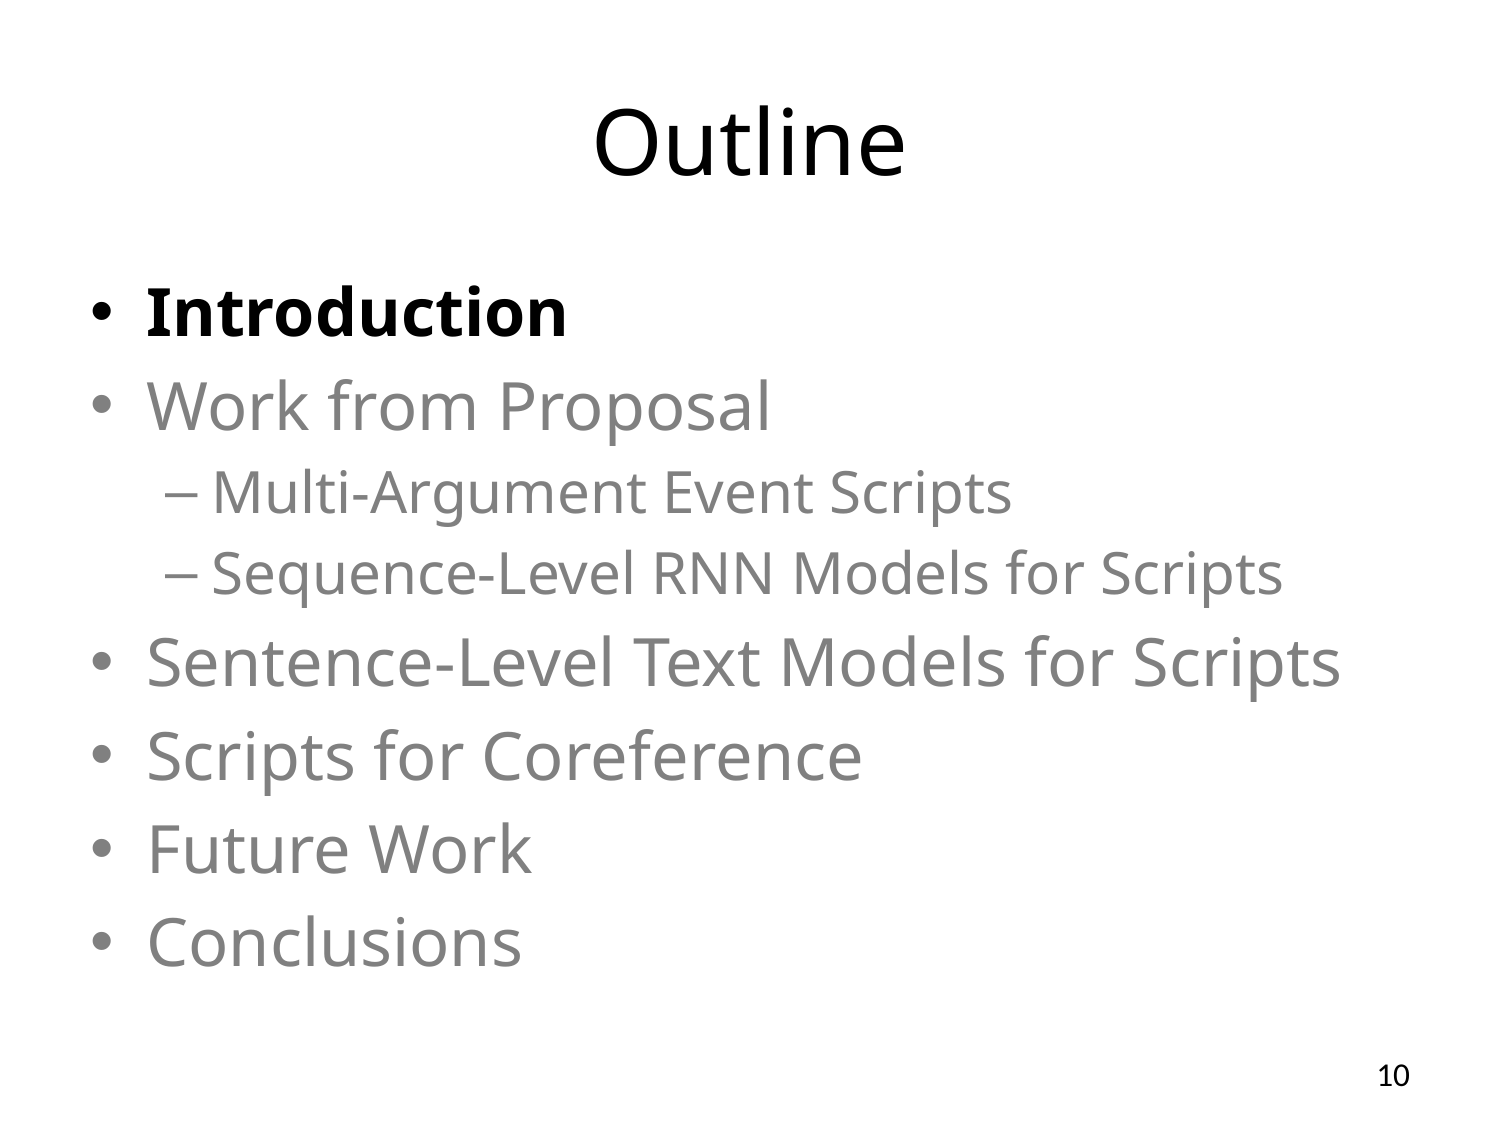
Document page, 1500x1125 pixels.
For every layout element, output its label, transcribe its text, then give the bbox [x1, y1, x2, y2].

slide_number 10 [1074, 1042, 1425, 1103]
title Outline [75, 45, 1425, 233]
list Introduction Work from Proposal Multi-Argument Event Scripts Sequence-Level RNN Models for Scripts Sentence-Level Text Models for Scripts Scripts for Coreference Future Work Conclusions [75, 262, 1425, 1005]
